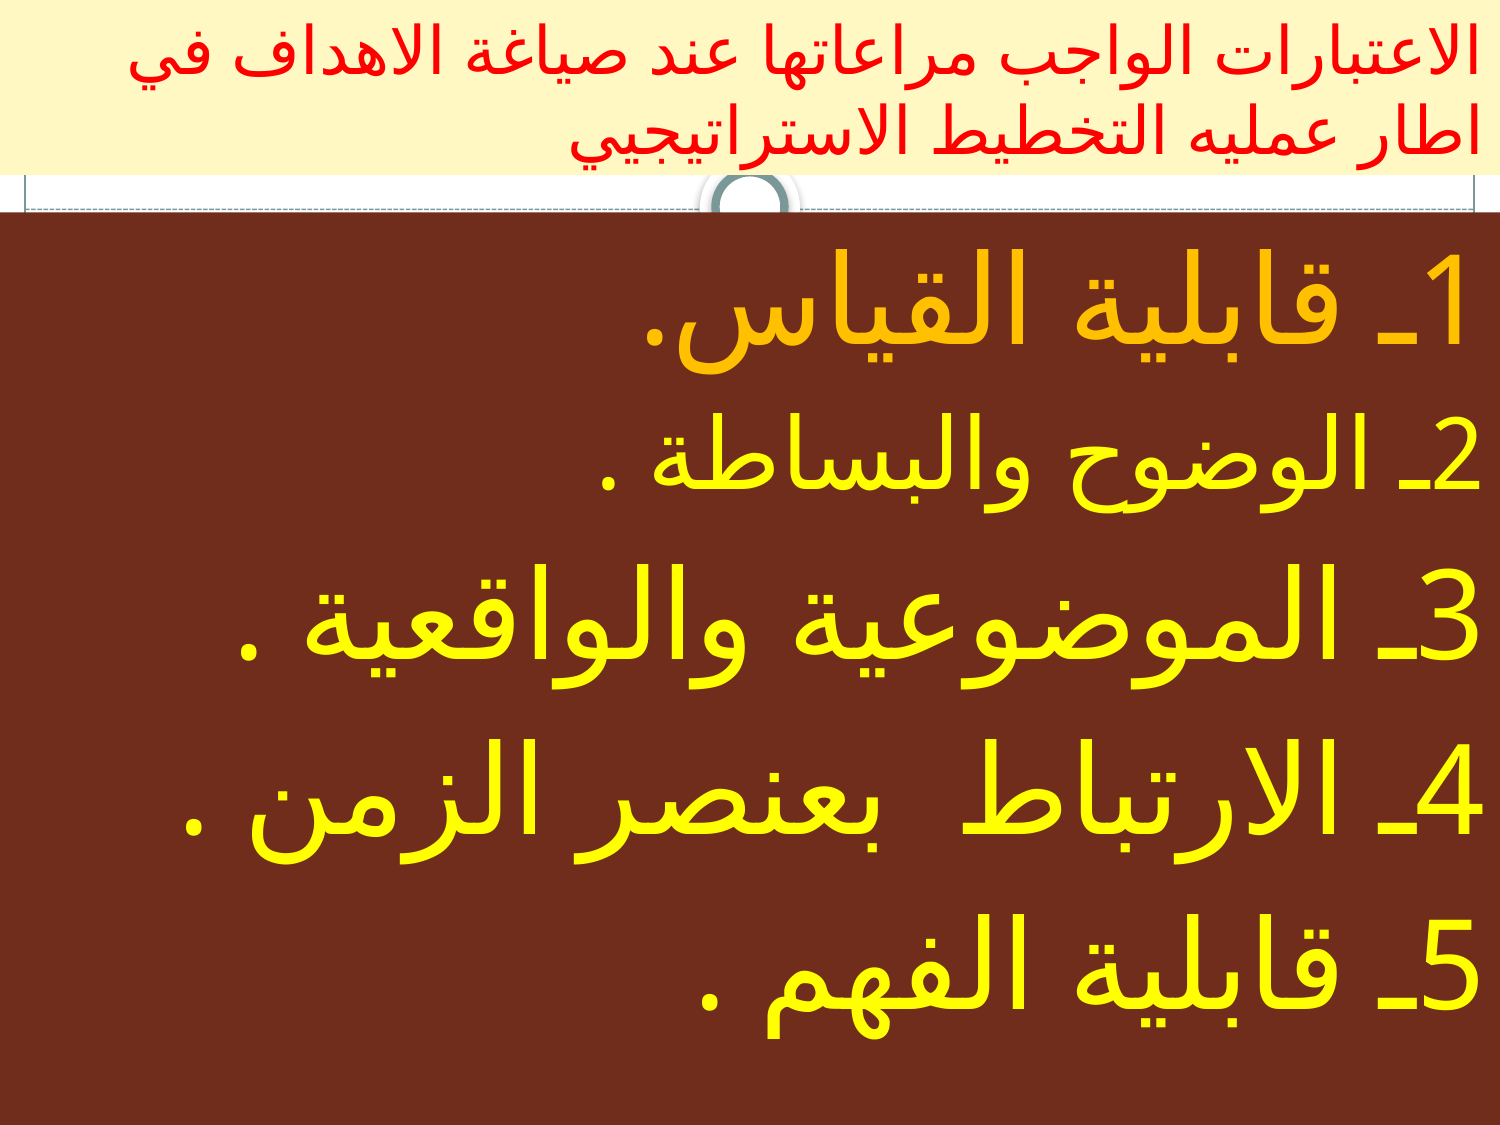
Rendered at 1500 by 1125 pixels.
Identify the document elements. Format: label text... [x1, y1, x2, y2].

list 1ـ قابلية القياس. 2ـ الوضوح والبساطة . 3ـ الموضوعية والواقعية . 4ـ الارتباط بعنصر الزمن . 5ـ قابلية الفهم . [0, 212, 1500, 1125]
title الاعتبارات الواجب مراعاتها عند صياغة الاهداف في اطار عمليه التخطيط الاستراتيجيي [0, 0, 1500, 175]
